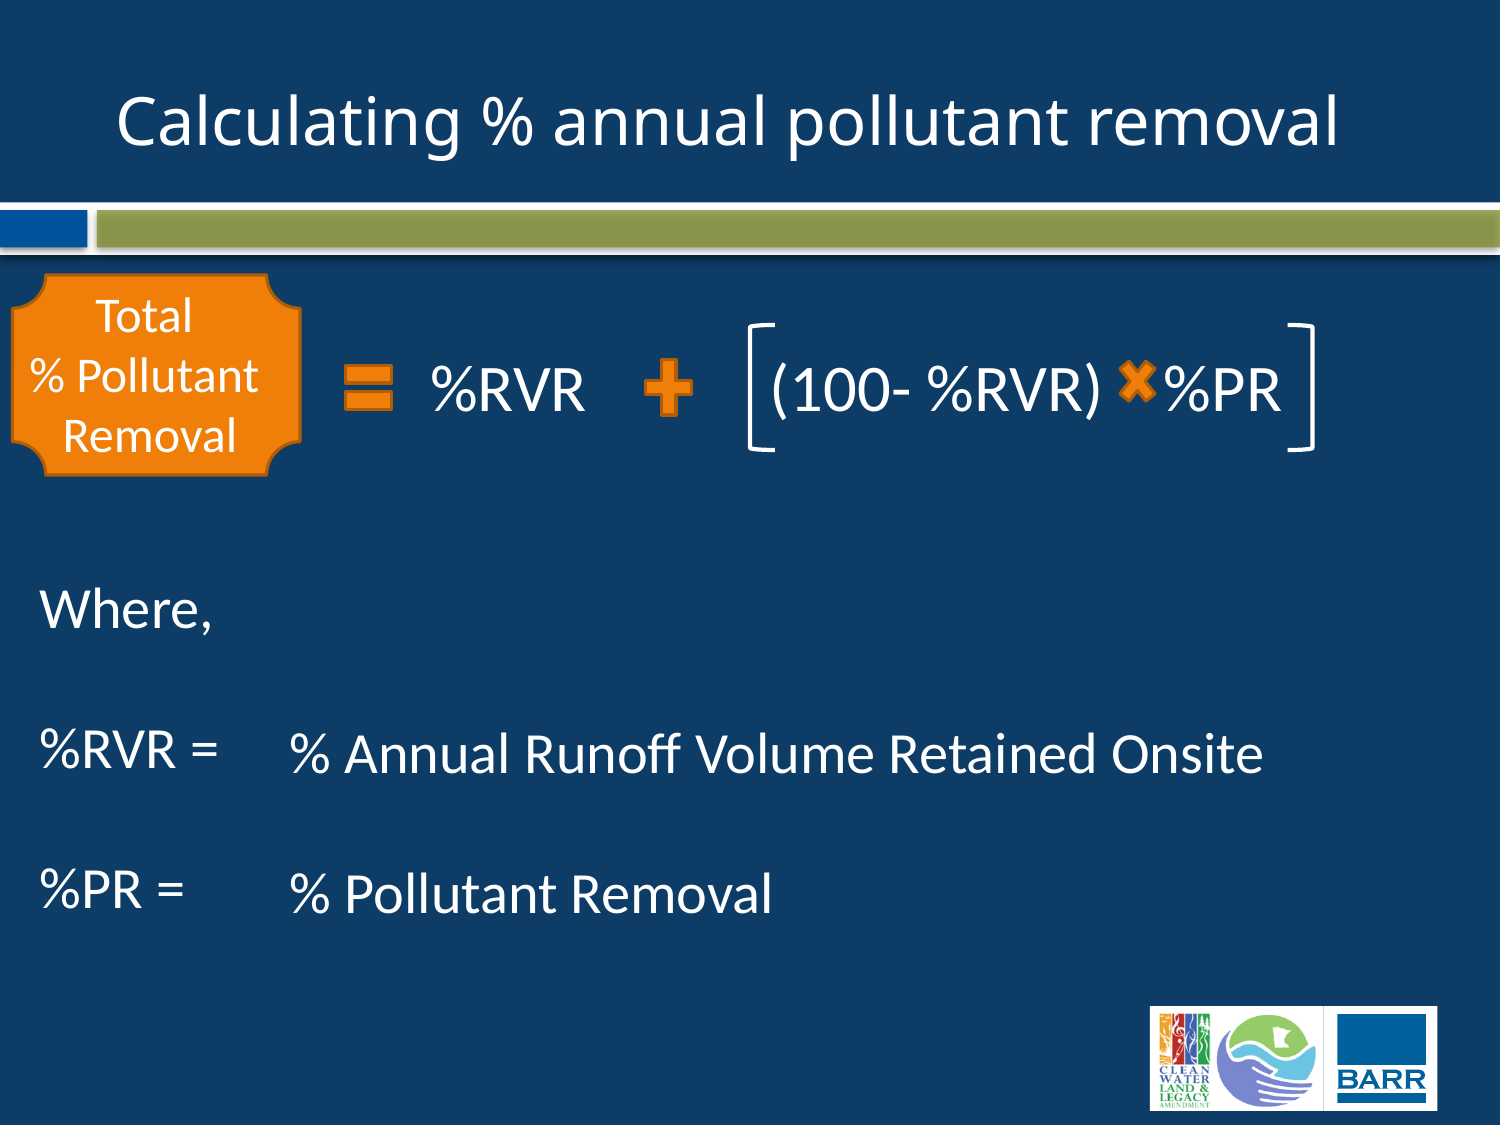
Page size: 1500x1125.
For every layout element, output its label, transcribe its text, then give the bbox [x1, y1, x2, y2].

text_box [1287, 324, 1314, 451]
text_box % Annual Runoff Volume Retained Onsite % Pollutant Removal [275, 637, 1500, 1125]
text_box [749, 324, 775, 451]
text_box [344, 390, 393, 411]
text_box [644, 358, 693, 417]
title Calculating % annual pollutant removal [100, 37, 1438, 200]
list (100- %RVR) %PR [725, 337, 1500, 637]
text_box Total % Pollutant Removal [0, 275, 325, 538]
text_box [344, 364, 393, 385]
text_box [1118, 360, 1157, 403]
text_box Where, %RVR = %PR = [24, 562, 300, 1050]
text_box %RVR [362, 337, 738, 500]
